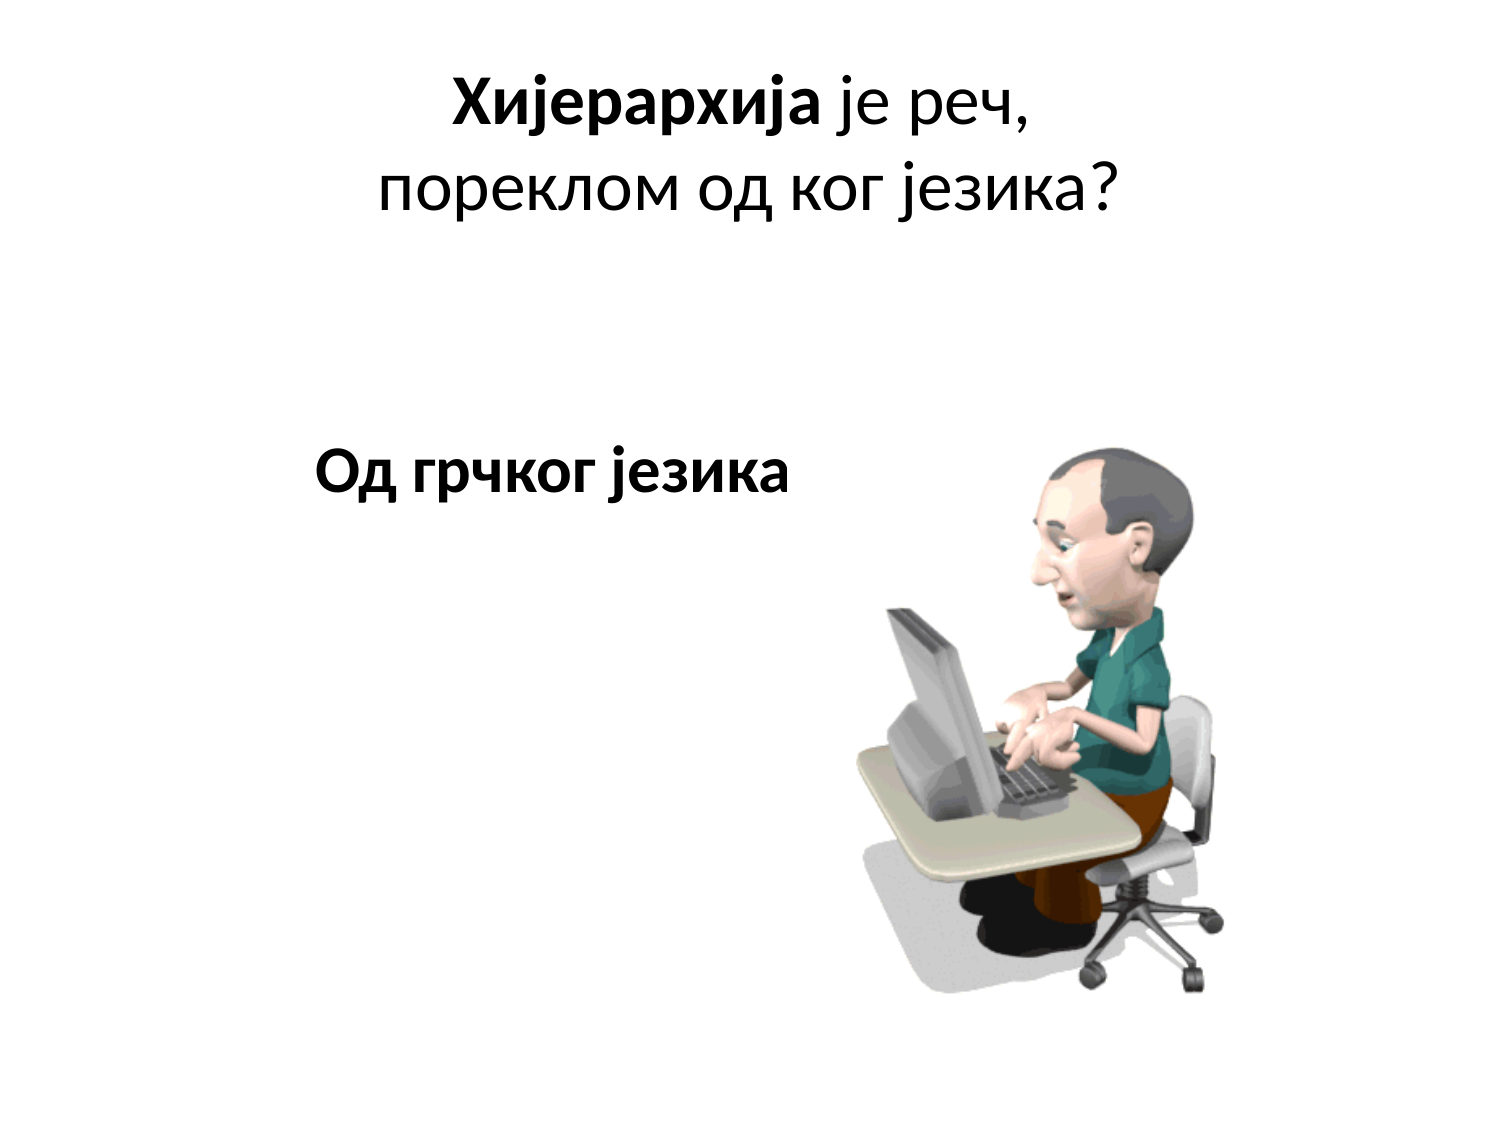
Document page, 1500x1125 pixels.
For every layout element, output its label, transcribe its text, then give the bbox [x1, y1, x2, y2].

list Од грчког језика! [75, 324, 1425, 1068]
title Хијерархија је реч, пореклом од ког језика? [75, 45, 1425, 233]
picture [787, 424, 1250, 1013]
